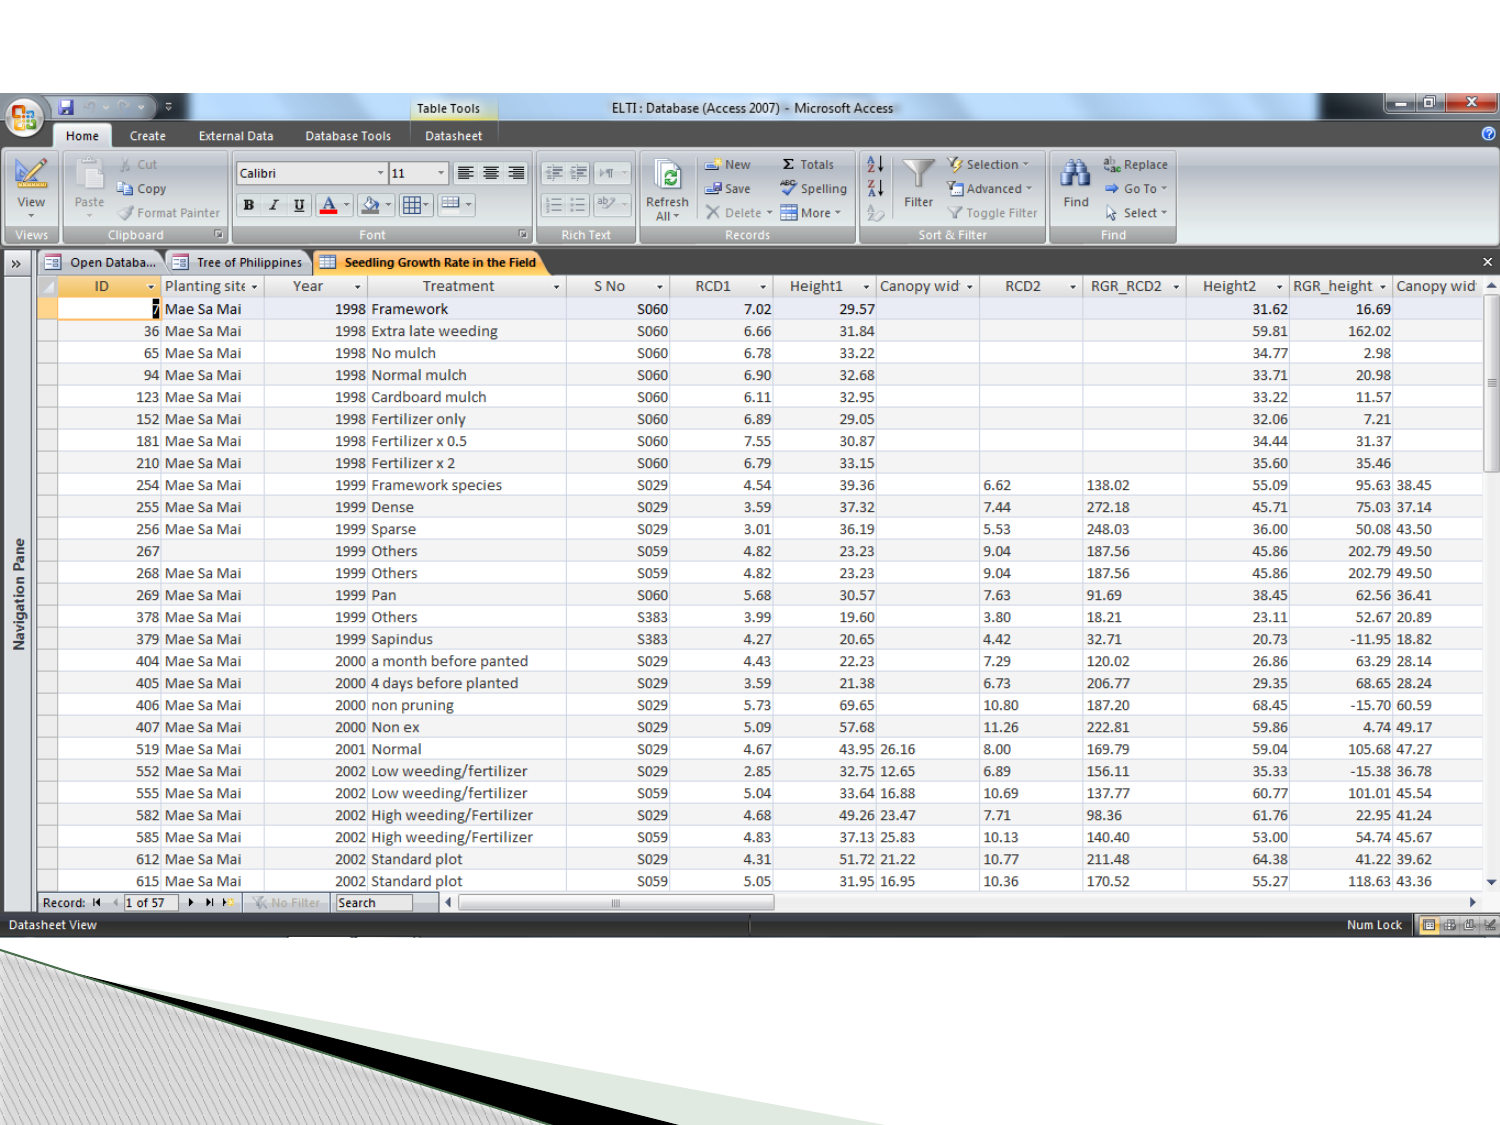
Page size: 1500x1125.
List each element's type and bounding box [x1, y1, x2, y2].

picture [0, 93, 1500, 938]
